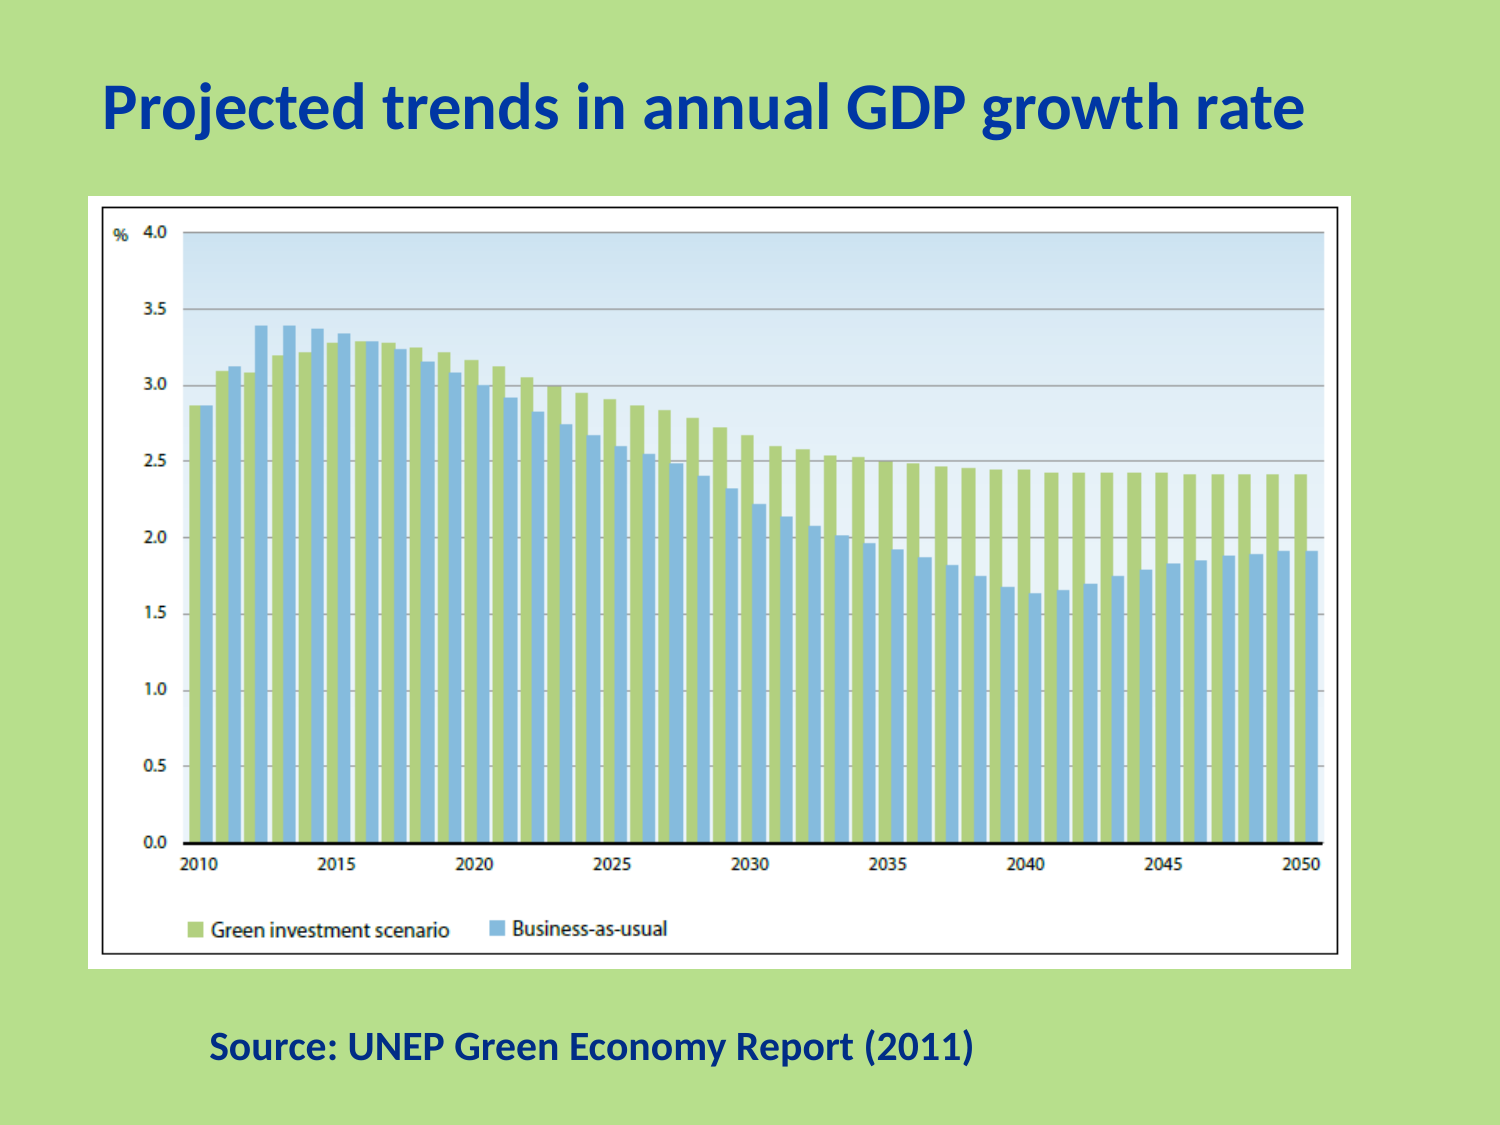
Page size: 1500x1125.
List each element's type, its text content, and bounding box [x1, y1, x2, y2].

text_box Source: UNEP Green Economy Report (2011) [194, 1011, 1117, 1077]
title Projected trends in annual GDP growth rate [0, 8, 1425, 197]
picture [88, 196, 1352, 969]
